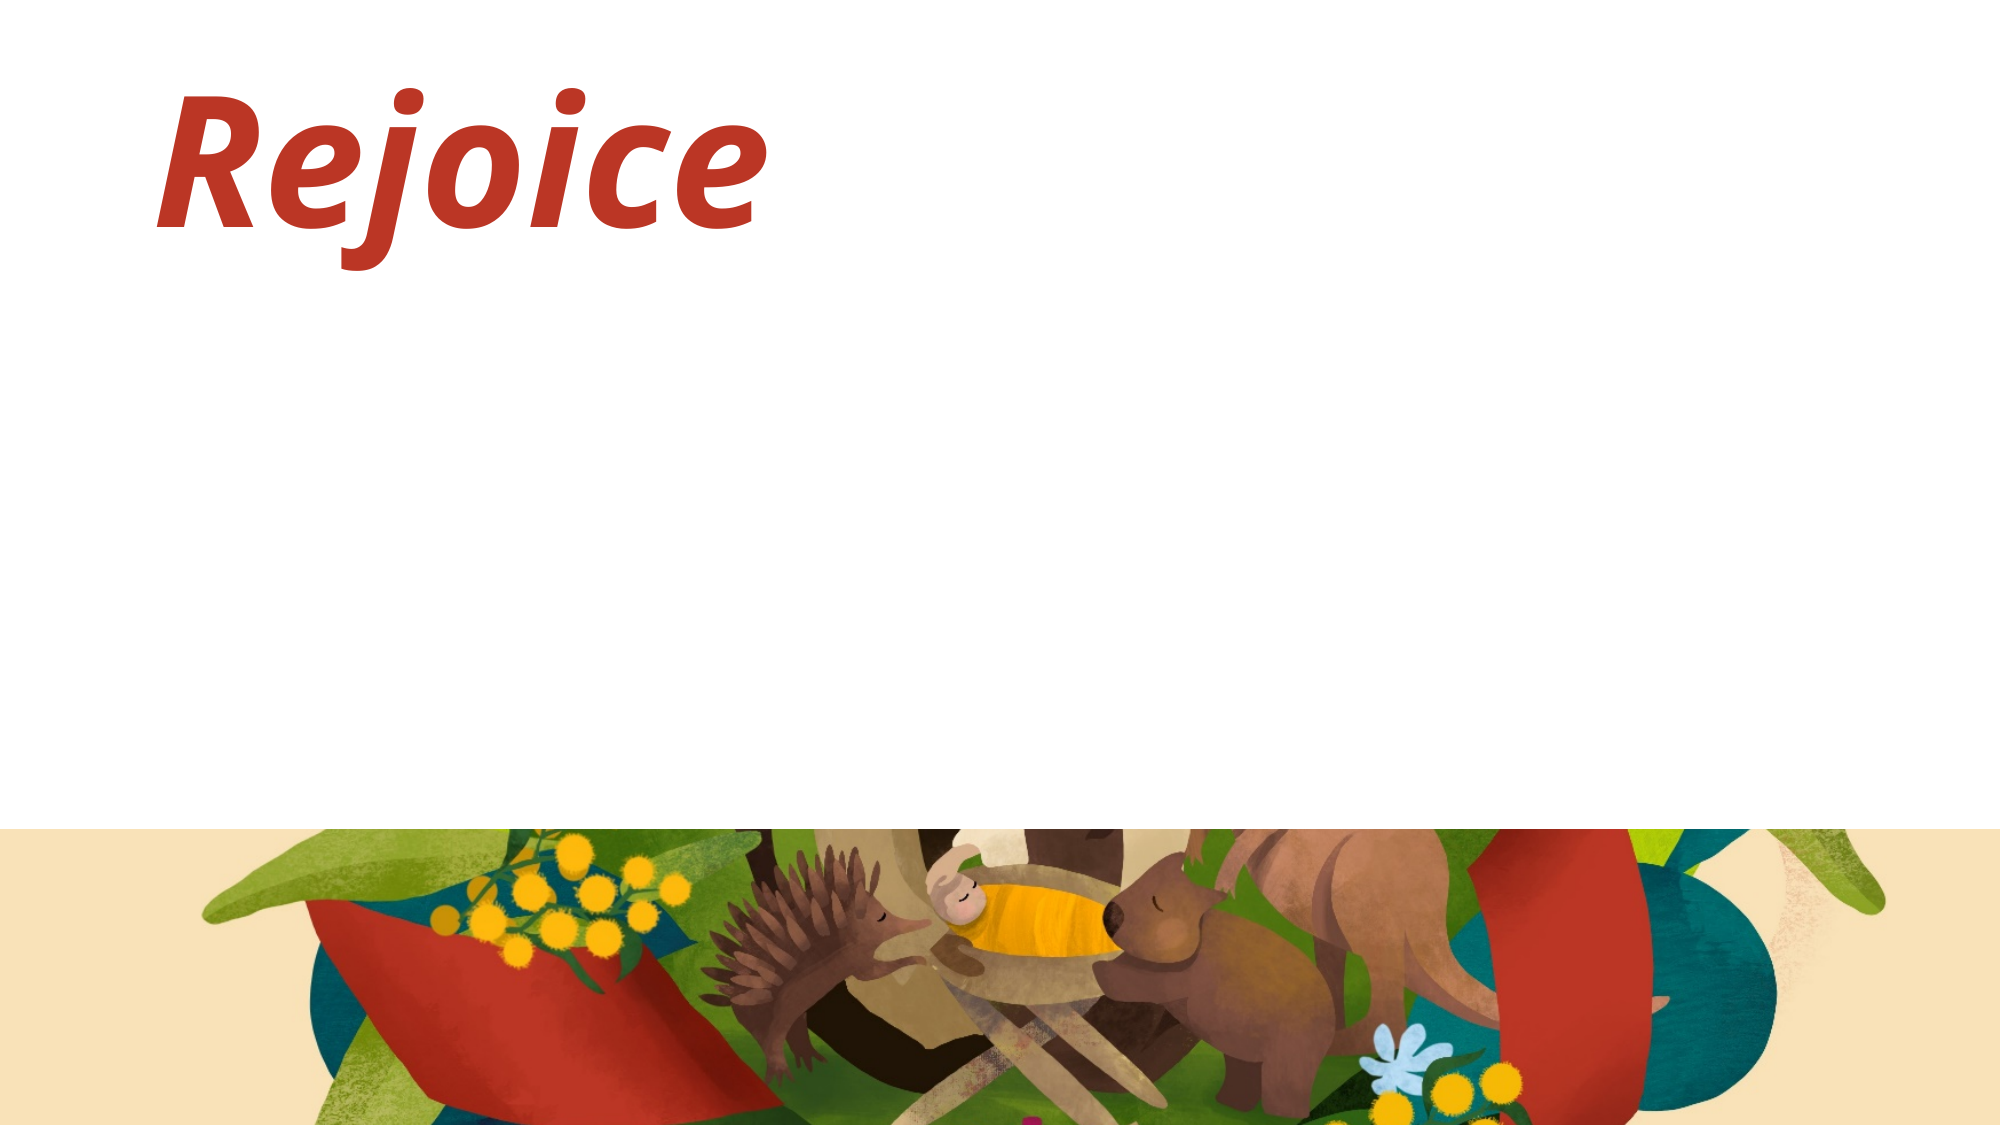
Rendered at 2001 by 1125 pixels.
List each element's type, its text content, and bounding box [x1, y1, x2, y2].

title Rejoice [137, 59, 1863, 278]
picture [0, 829, 2000, 1125]
